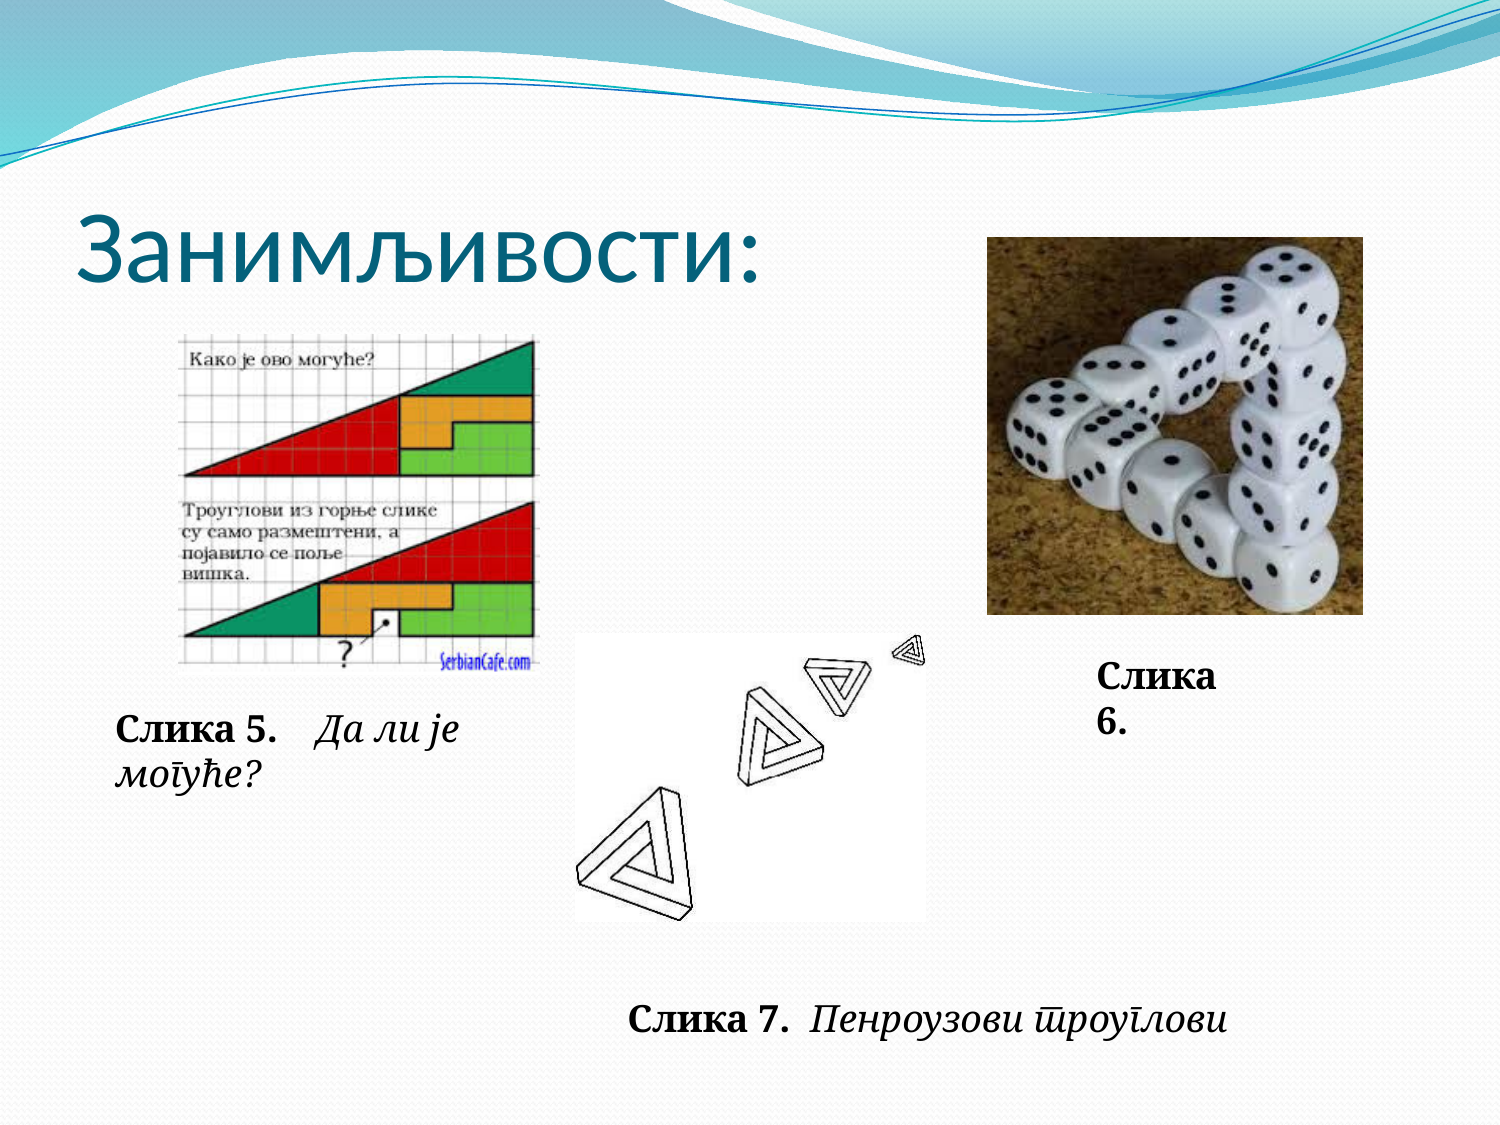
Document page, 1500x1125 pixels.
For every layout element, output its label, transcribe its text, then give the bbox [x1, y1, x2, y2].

picture [987, 237, 1363, 615]
picture [178, 334, 541, 676]
picture [574, 633, 926, 922]
text_box Слика 5. Да ли је могуће? [99, 697, 513, 803]
title Занимљивости: [75, 115, 1438, 303]
text_box Слика 7. Пенроузови троуглови [612, 987, 1313, 1048]
text_box Слика 6. [1081, 644, 1269, 750]
